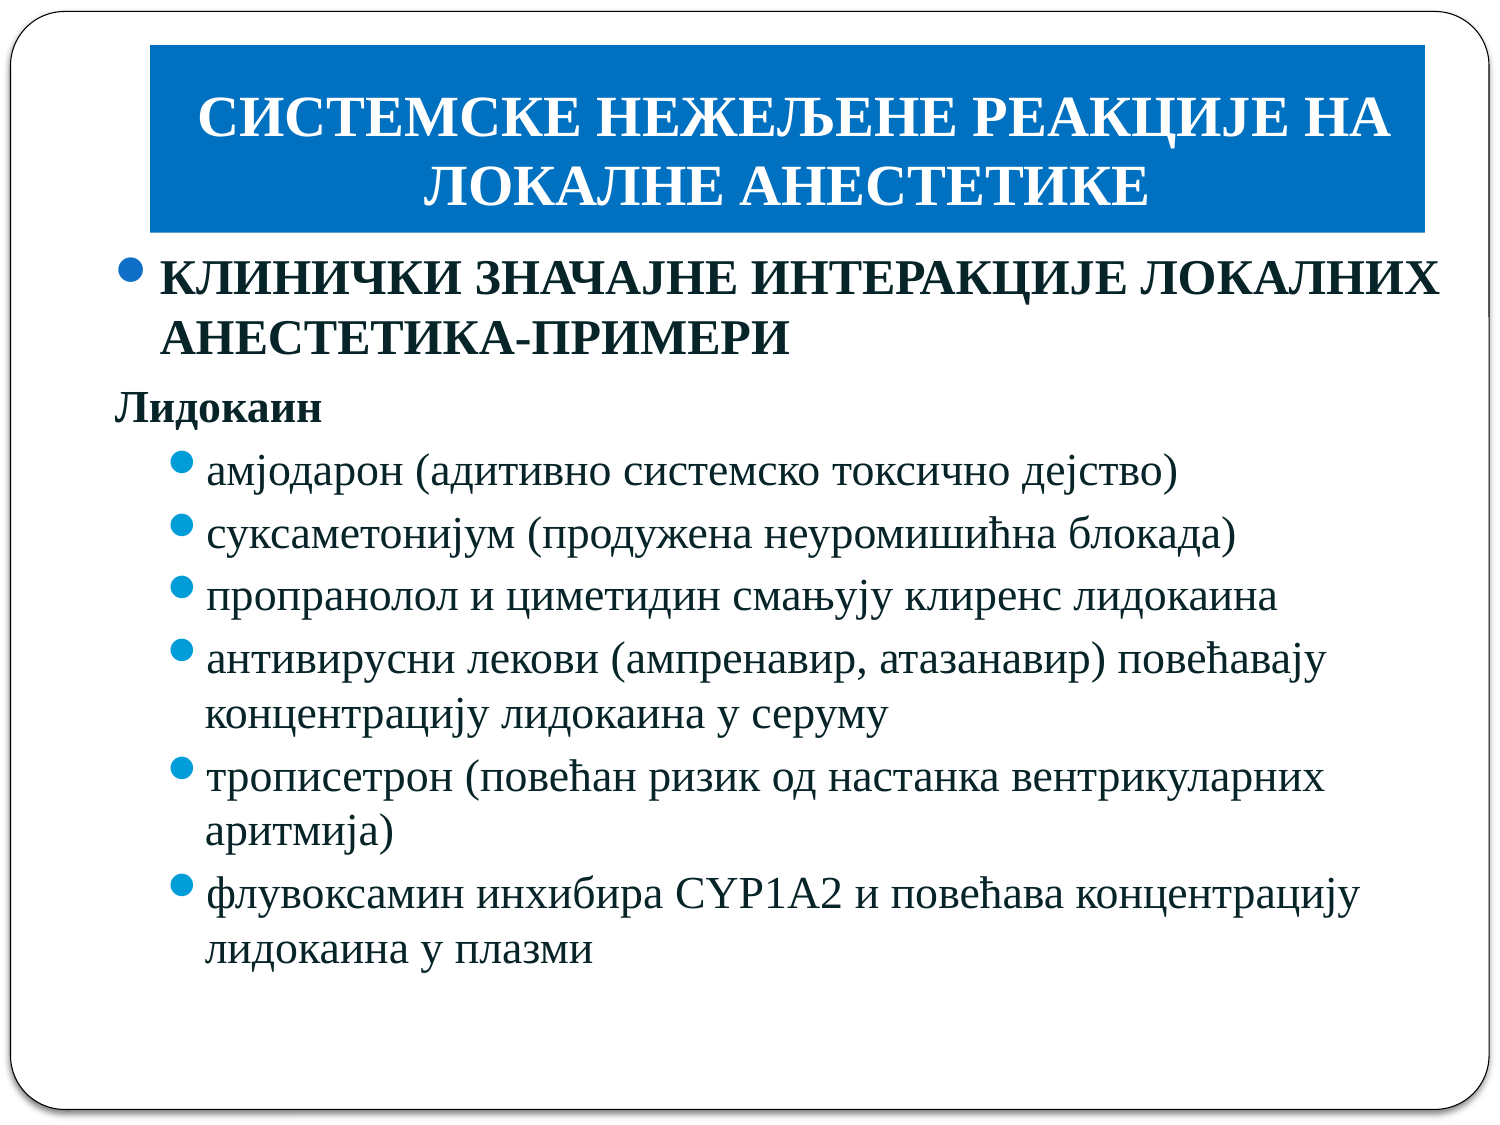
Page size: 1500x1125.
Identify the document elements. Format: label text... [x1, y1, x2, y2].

list КЛИНИЧКИ ЗНАЧАЈНЕ ИНТЕРАКЦИЈЕ ЛОКАЛНИХ АНЕСТЕТИКА-ПРИМЕРИ Лидокаин амјодарон (адитивно системско токсично дејство) суксаметонијум (продужена неуромишићна блокада) пропранолол и циметидин смањују клиренс лидокаина антивирусни лекови (ампренавир, атазанавир) повећавају концентрацију лидокаина у серуму трописетрон (повећан ризик од настанка вентрикуларних аритмија) флувоксамин инхибира CYP1A2 и повећава концентрацију лидокаина у плазми [99, 237, 1488, 1050]
title СИСТЕМСКЕ НЕЖЕЉЕНЕ РЕАКЦИЈЕ НА ЛОКАЛНЕ АНЕСТЕТИКЕ [150, 45, 1425, 233]
